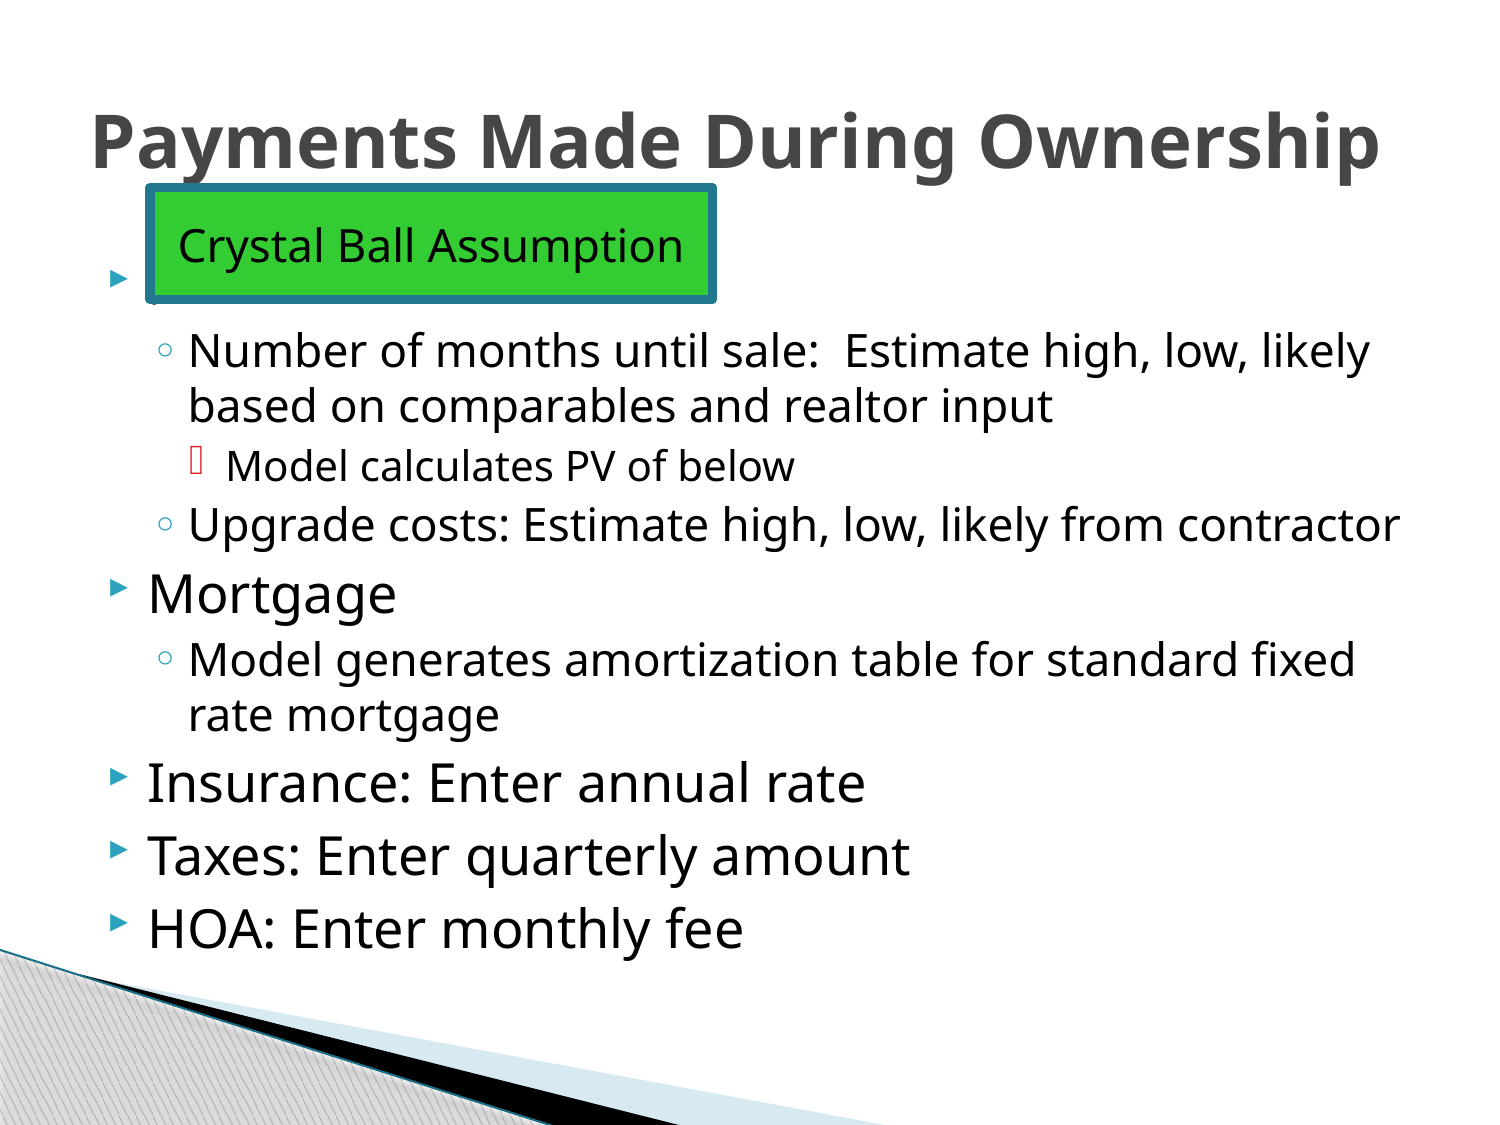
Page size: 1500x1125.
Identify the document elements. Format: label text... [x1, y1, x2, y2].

text_box Crystal Ball Assumption [145, 183, 717, 304]
list . Number of months until sale: Estimate high, low, likely based on comparables and realtor input Model calculates PV of below Upgrade costs: Estimate high, low, likely from contractor Mortgage Model generates amortization table for standard fixed rate mortgage Insurance: Enter annual rate Taxes: Enter quarterly amount HOA: Enter monthly fee [75, 243, 1425, 986]
title Payments Made During Ownership [75, 45, 1425, 233]
